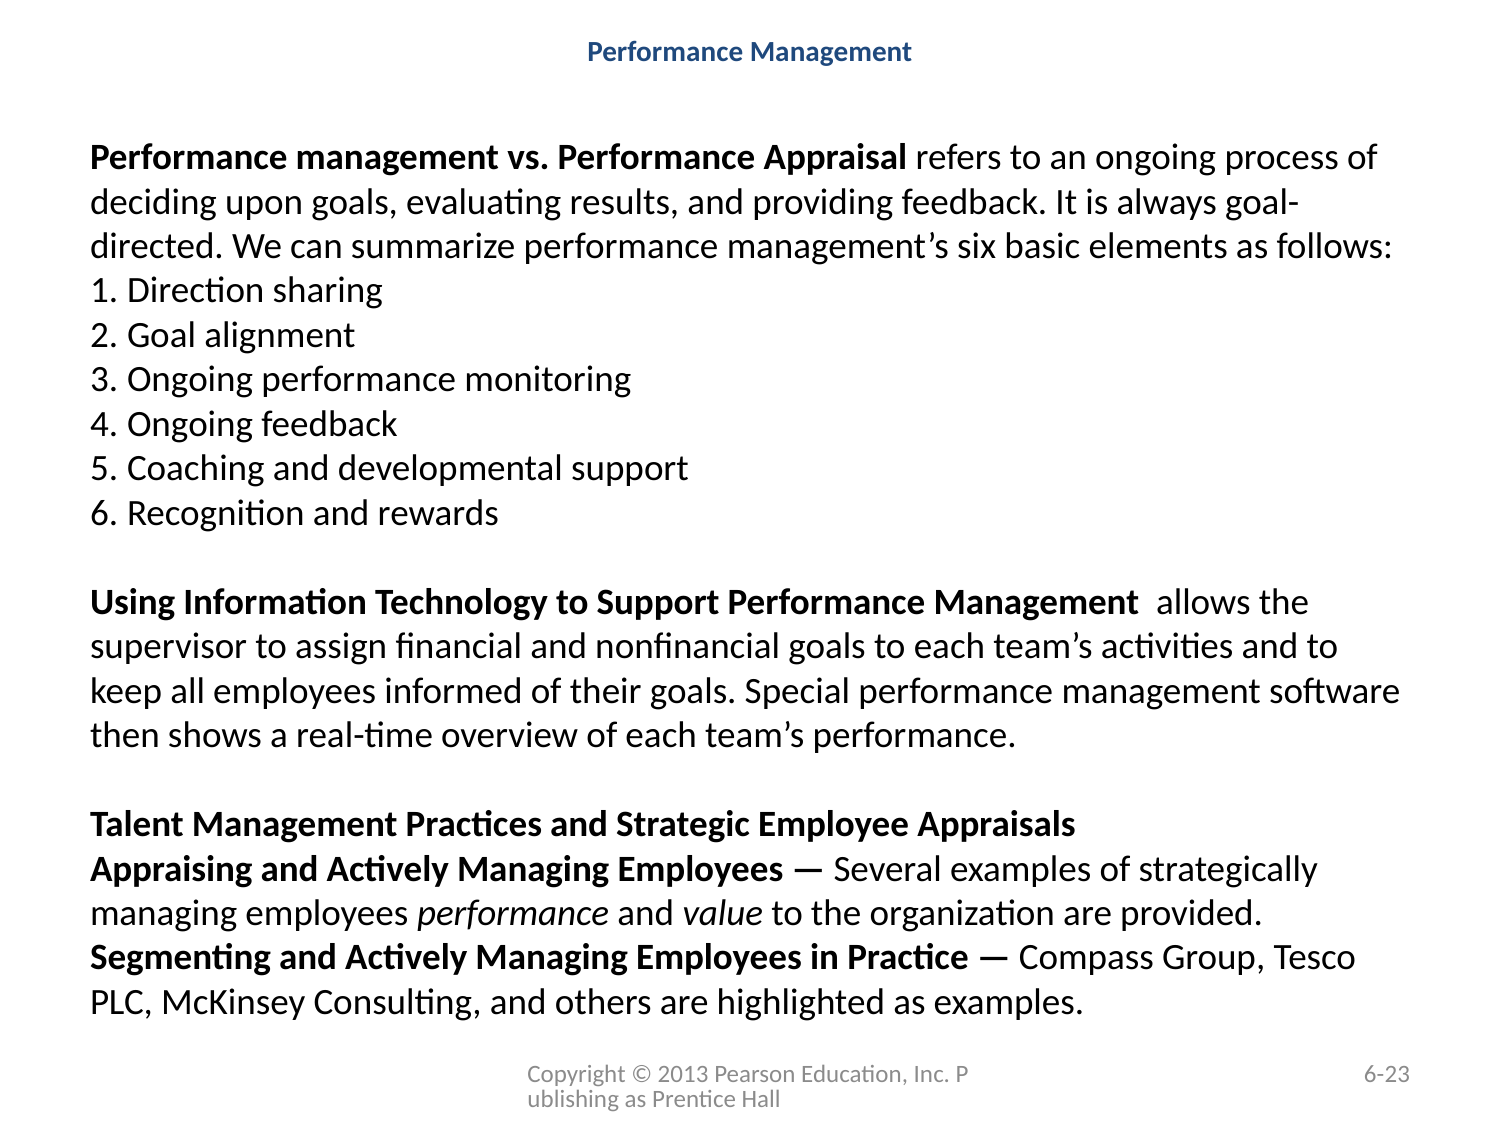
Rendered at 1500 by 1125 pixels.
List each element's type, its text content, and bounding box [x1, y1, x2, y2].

title Performance Management [75, 24, 1425, 75]
slide_number 6-23 [1074, 1042, 1425, 1103]
footer Copyright © 2013 Pearson Education, Inc. Publishing as Prentice Hall [512, 1042, 988, 1103]
list Performance management vs. Performance Appraisal refers to an ongoing process of deciding upon goals, evaluating results, and providing feedback. It is always goal-directed. We can summarize performance management’s six basic elements as follows: Direction sharing Goal alignment Ongoing performance monitoring Ongoing feedback Coaching and developmental support Recognition and rewards Using Information Technology to Support Performance Management allows the supervisor to assign financial and nonfinancial goals to each team’s activities and to keep all employees informed of their goals. Special performance management software then shows a real-time overview of each team’s performance. Talent Management Practices and Strategic Employee Appraisals Appraising and Actively Managing Employees — Several examples of strategically managing employees performance and value to the organization are provided. Segmenting and Actively Managing Employees in Practice — Compass Group, Tesco PLC, McKinsey Consulting, and others are highlighted as examples. [75, 125, 1425, 1050]
